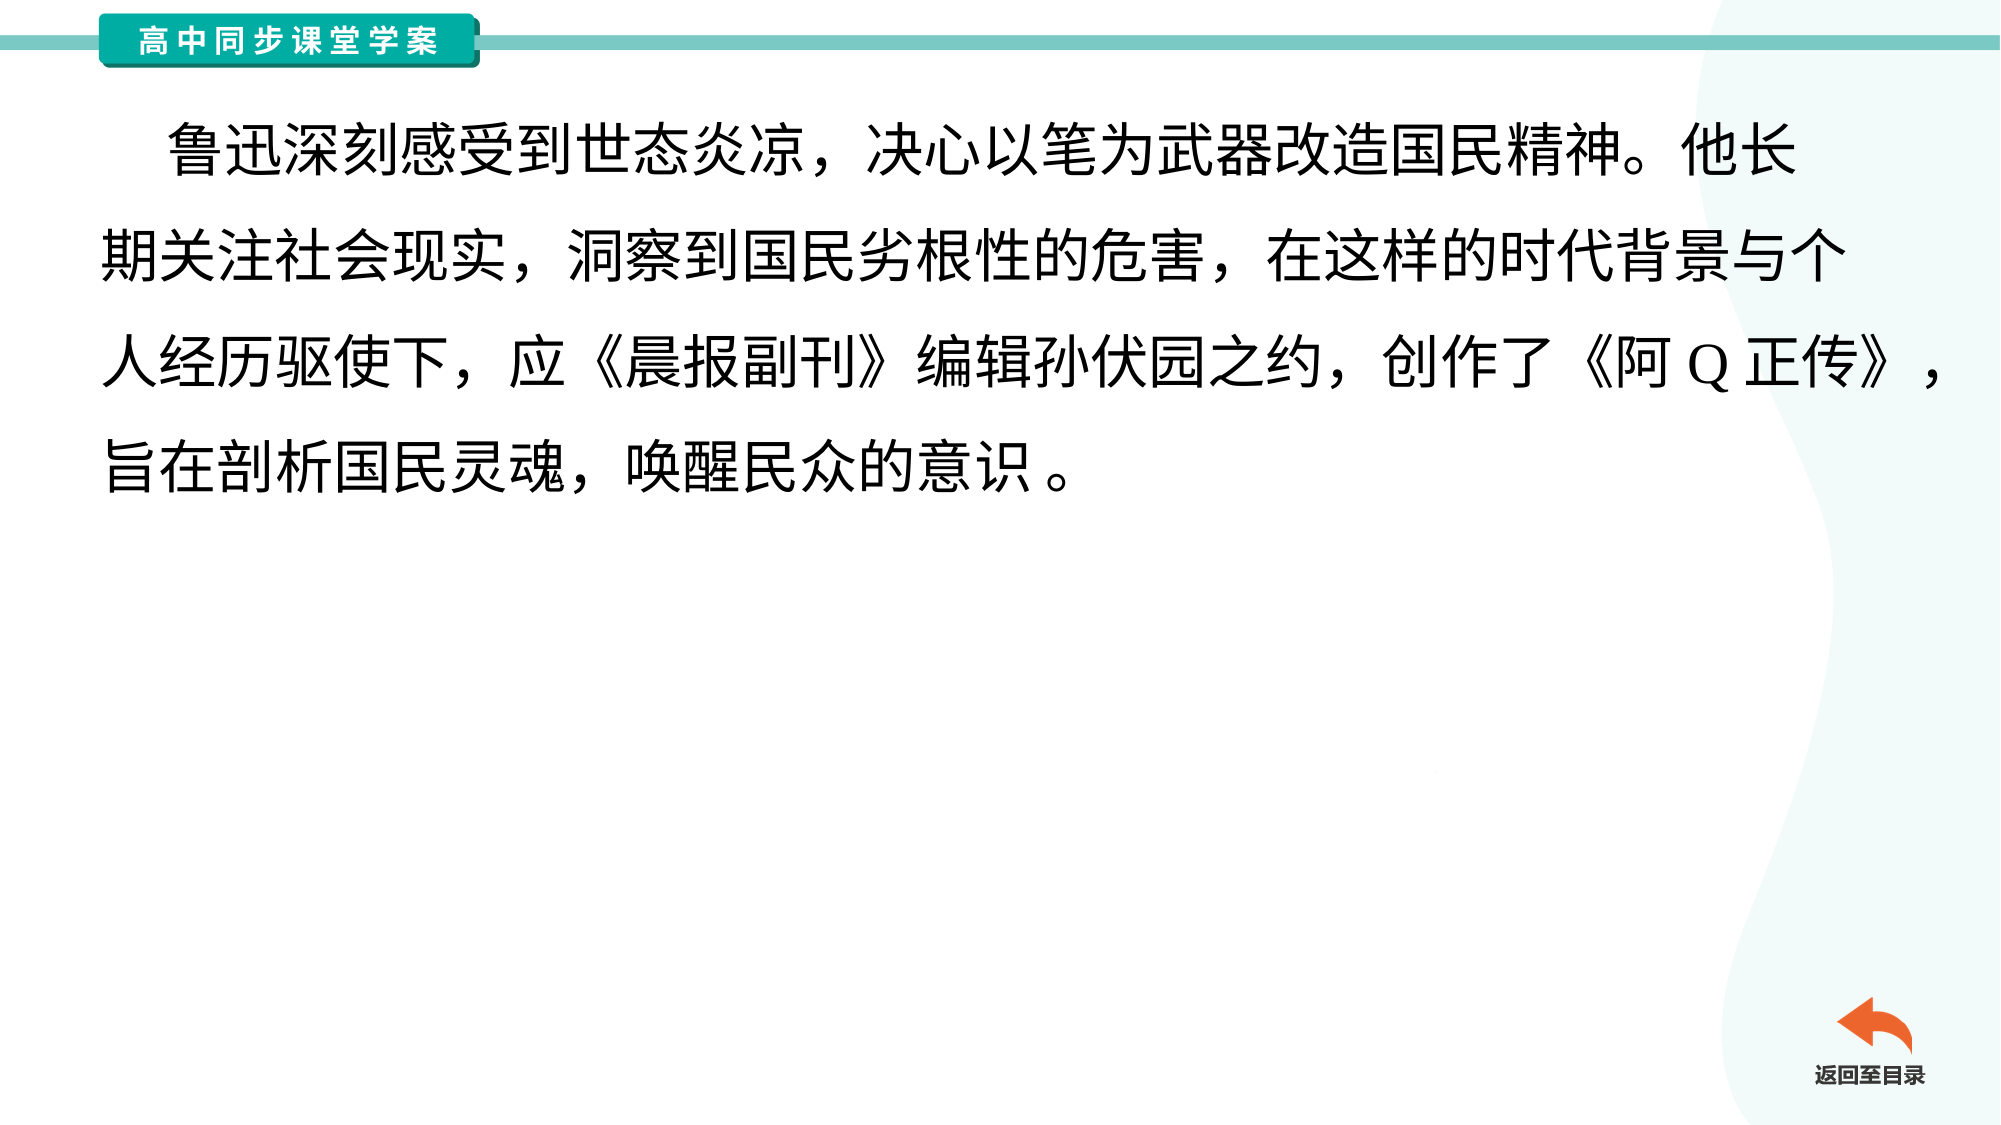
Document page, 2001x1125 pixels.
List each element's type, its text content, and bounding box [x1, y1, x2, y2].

text_box 鲁迅深刻感受到世态炎凉，决心以笔为武器改造国民精神。他长 期关注社会现实，洞察到国民劣根性的危害，在这样的时代背景与个 人经历驱使下，应《晨报副刊》编辑孙伏园之约，创作了《阿Q正传》， 旨在剖析国民灵魂，唤醒民众的意识 。#1.1 [100, 76, 1899, 487]
picture [0, 0, 2000, 1125]
